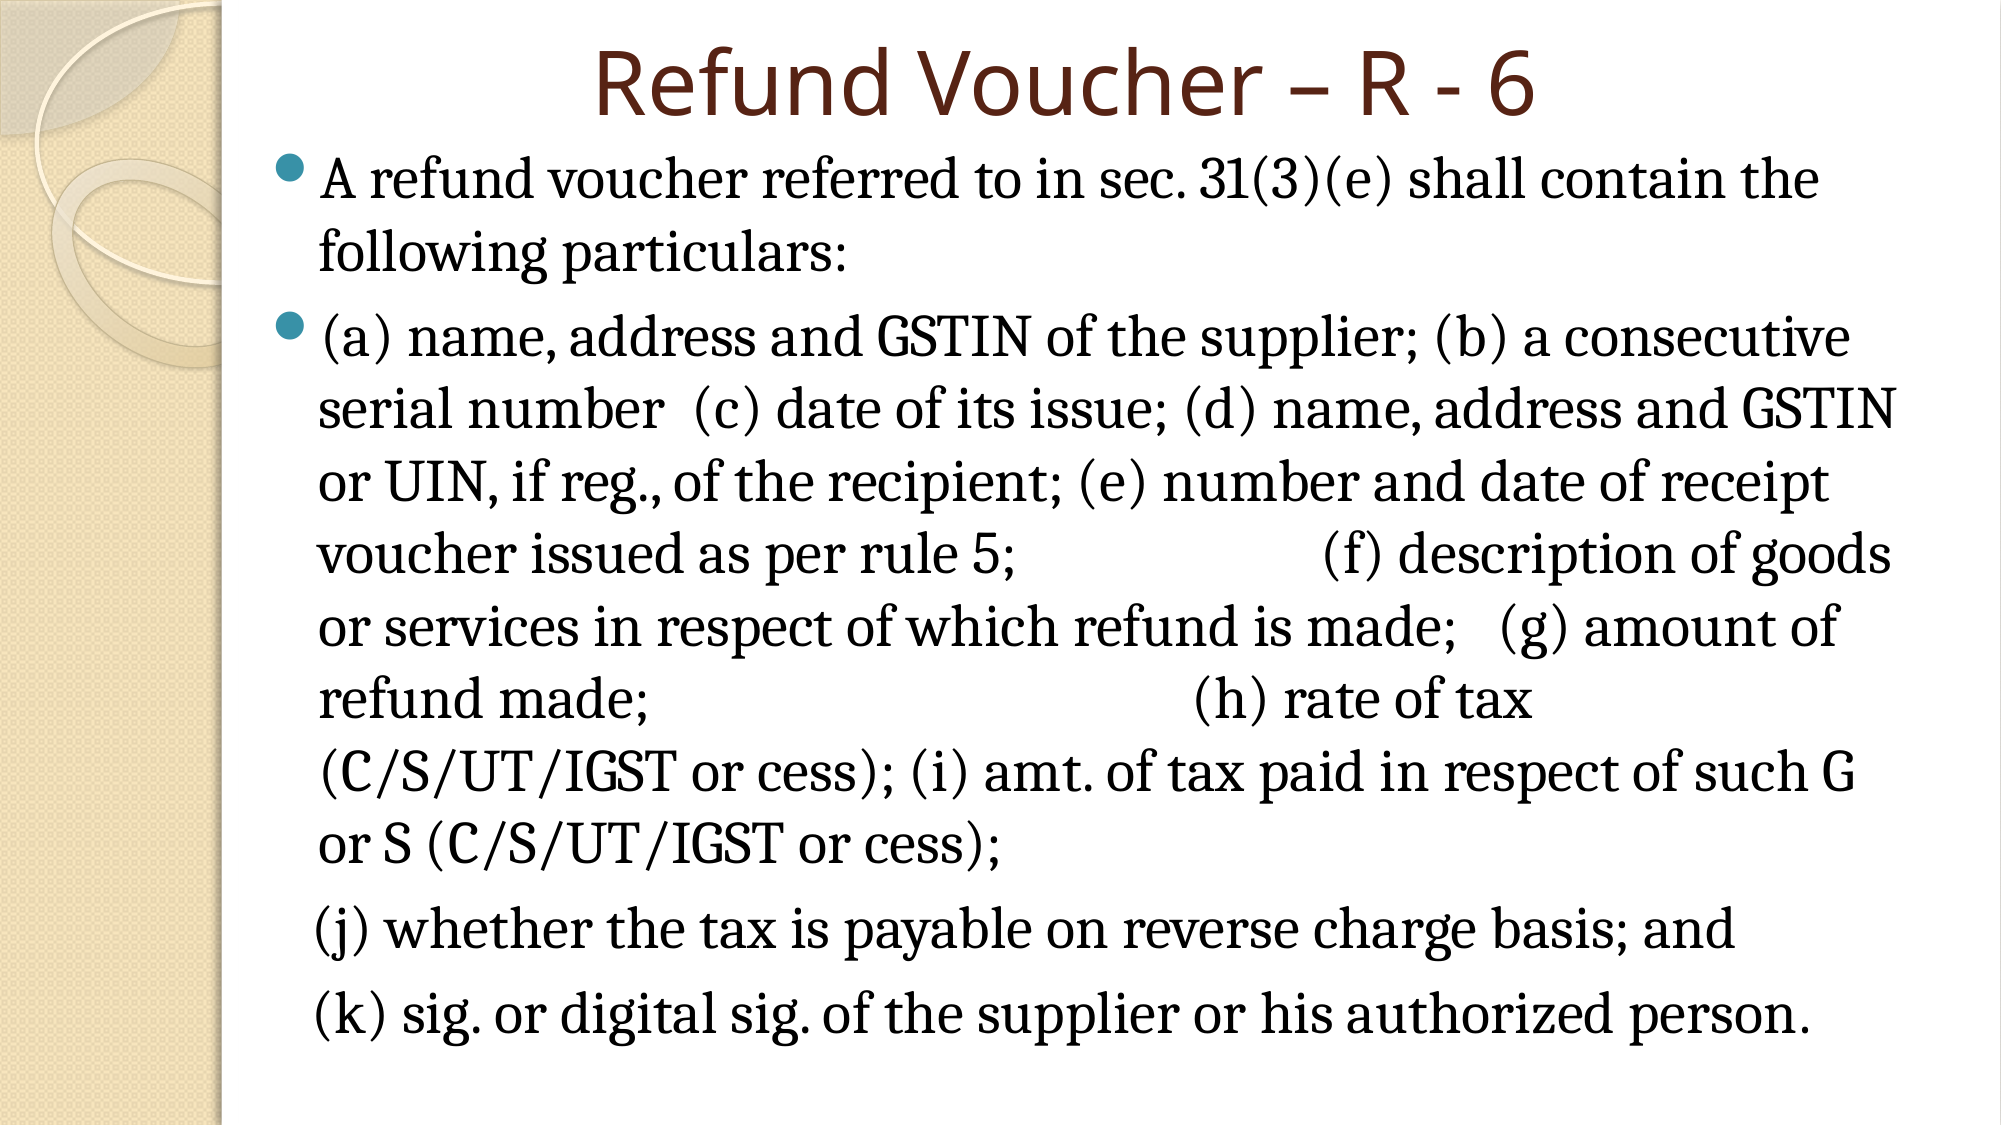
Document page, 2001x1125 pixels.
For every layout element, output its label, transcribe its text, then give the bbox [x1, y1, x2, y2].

title Refund Voucher – R - 6 [243, 20, 1887, 130]
list A refund voucher referred to in sec. 31(3)(e) shall contain the following particulars: (a) name, address and GSTIN of the supplier; (b) a consecutive serial number (c) date of its issue; (d) name, address and GSTIN or UIN, if reg., of the recipient; (e) number and date of receipt voucher issued as per rule 5; (f) description of goods or services in respect of which refund is made; (g) amount of refund made; (h) rate of tax (C/S/UT/IGST or cess); (i) amt. of tax paid in respect of such G or S (C/S/UT/IGST or cess); (j) whether the tax is payable on reverse charge basis; and (k) sig. or digital sig. of the supplier or his authorized person. [243, 130, 1922, 1087]
